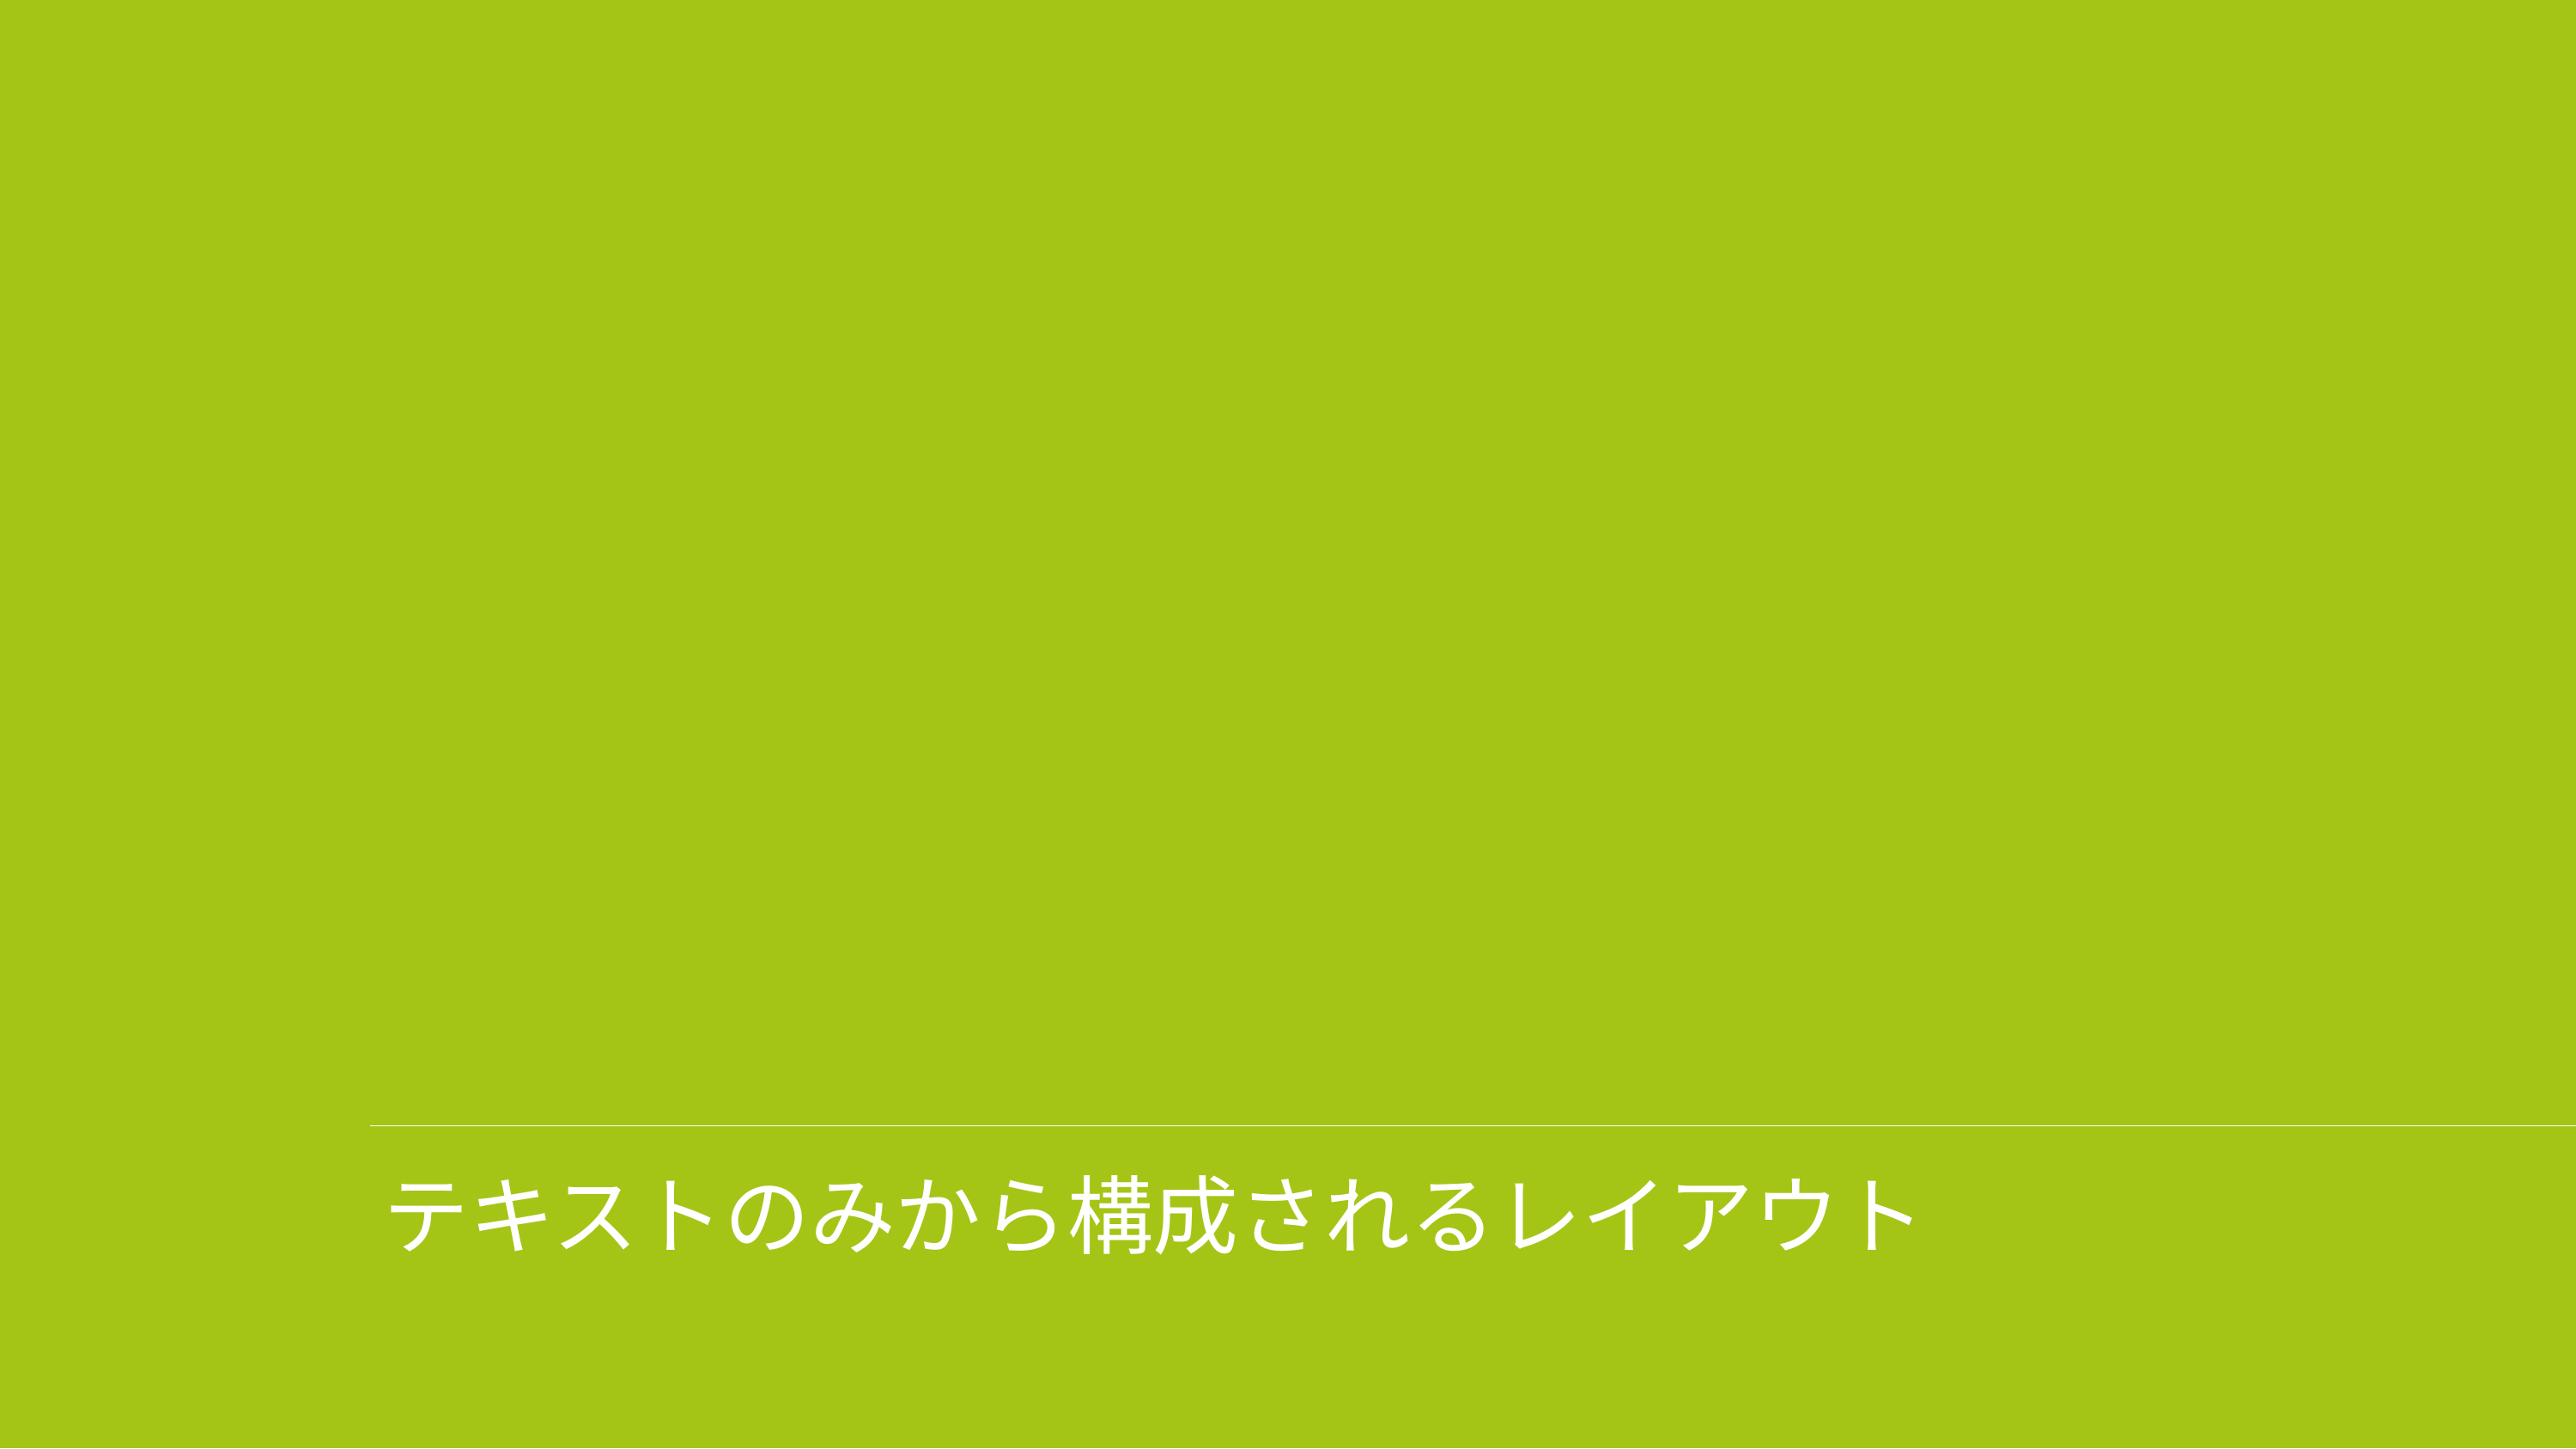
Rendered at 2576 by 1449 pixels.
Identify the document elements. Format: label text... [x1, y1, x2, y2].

title テキストのみから構成されるレイアウト [370, 1143, 2576, 1296]
